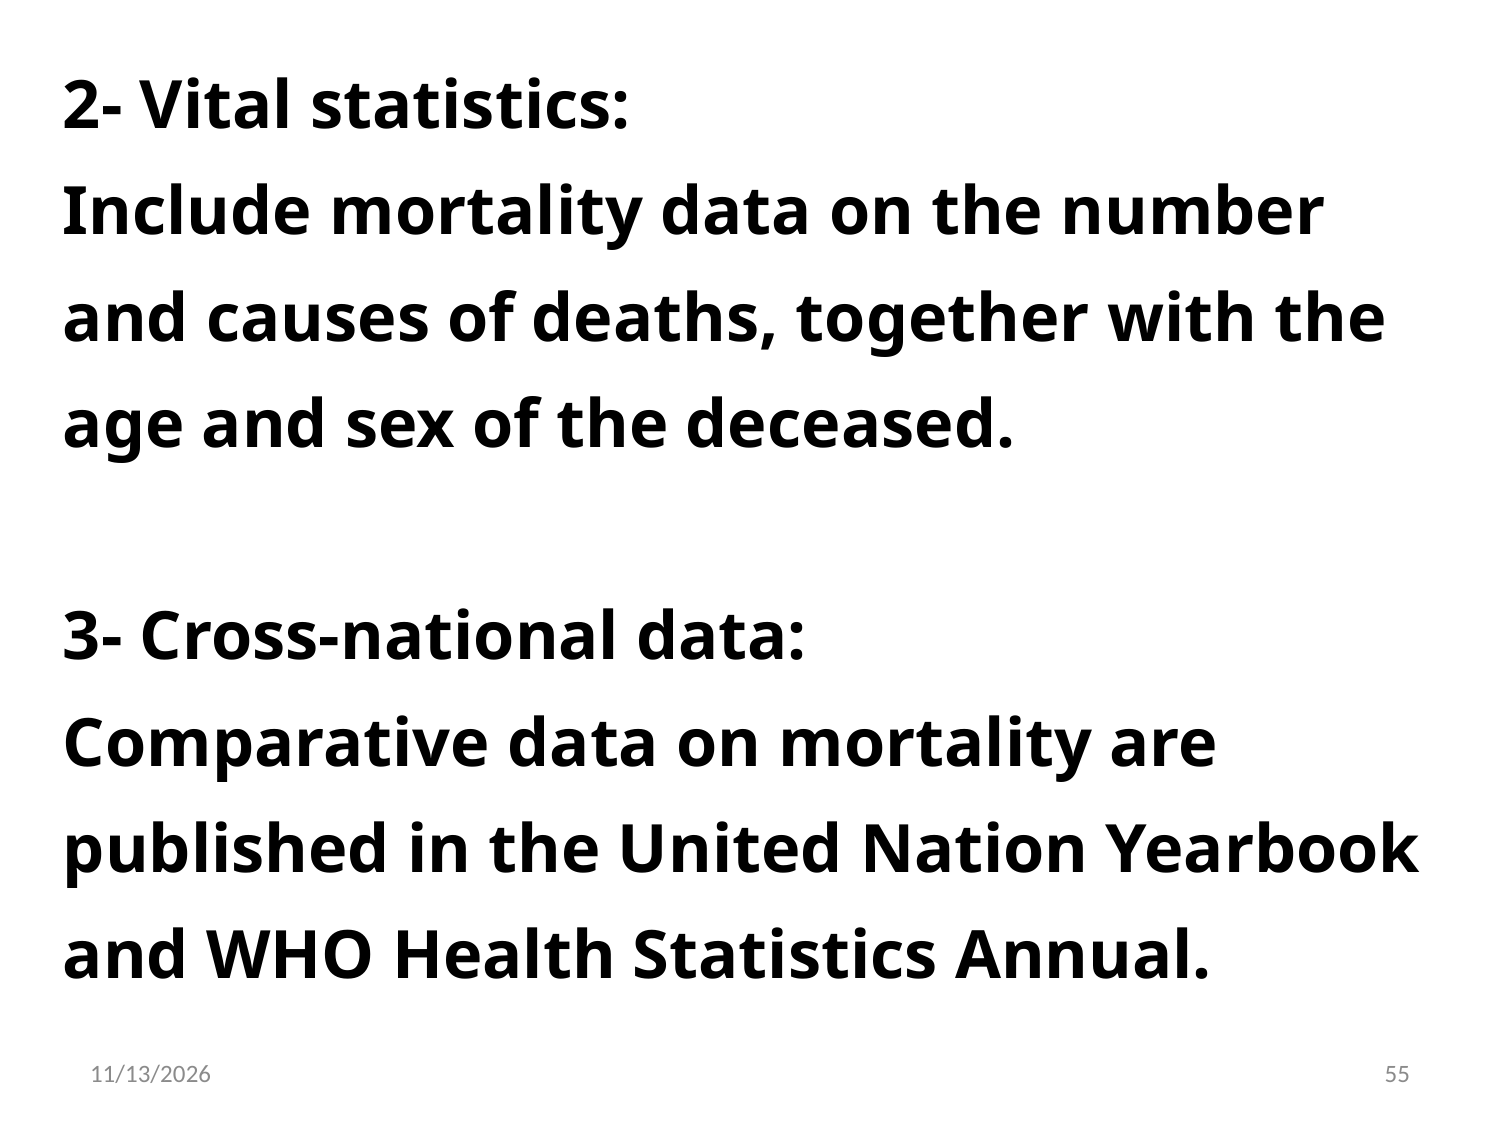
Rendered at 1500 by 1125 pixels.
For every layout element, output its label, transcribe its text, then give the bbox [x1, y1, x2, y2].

slide_number 55 [1074, 1042, 1425, 1103]
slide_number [75, 1042, 425, 1103]
text_box 2- Vital statistics: Include mortality data on the number and causes of deaths, together with the age and sex of the deceased. 3- Cross-national data: Comparative data on mortality are published in the United Nation Yearbook and WHO Health Statistics Annual. [48, 54, 1471, 1000]
